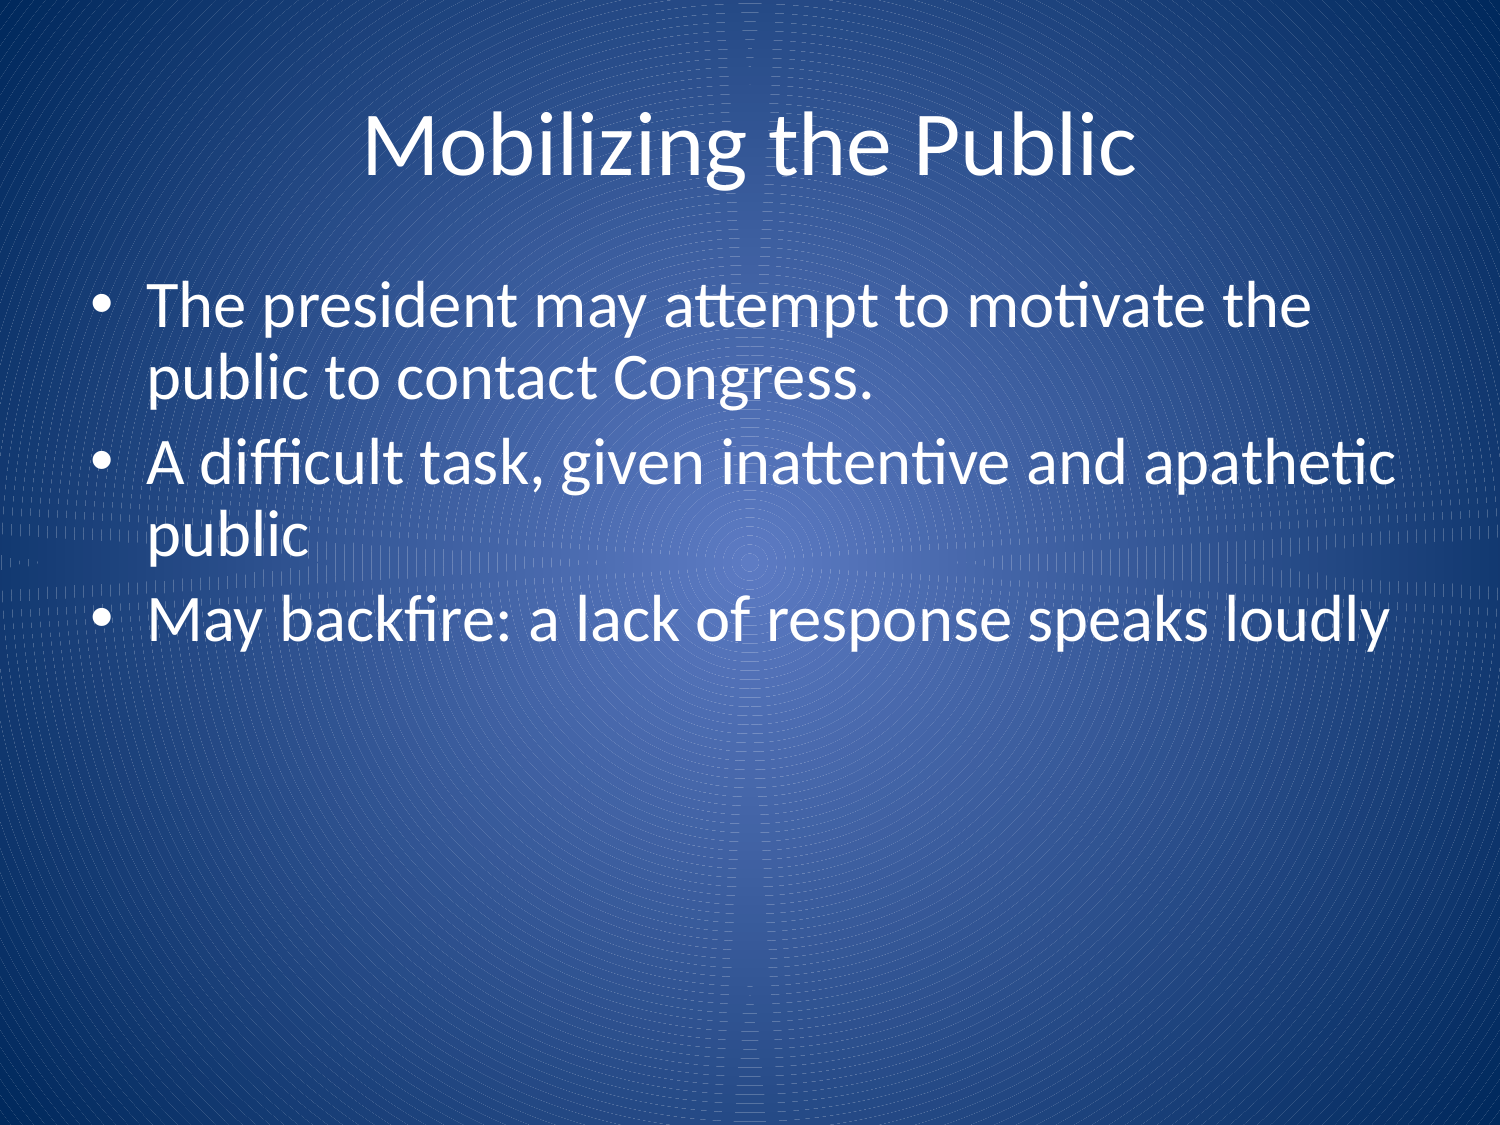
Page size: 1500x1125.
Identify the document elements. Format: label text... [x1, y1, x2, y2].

title Mobilizing the Public [75, 45, 1425, 233]
list The president may attempt to motivate the public to contact Congress. A difficult task, given inattentive and apathetic public May backfire: a lack of response speaks loudly [75, 262, 1425, 1005]
